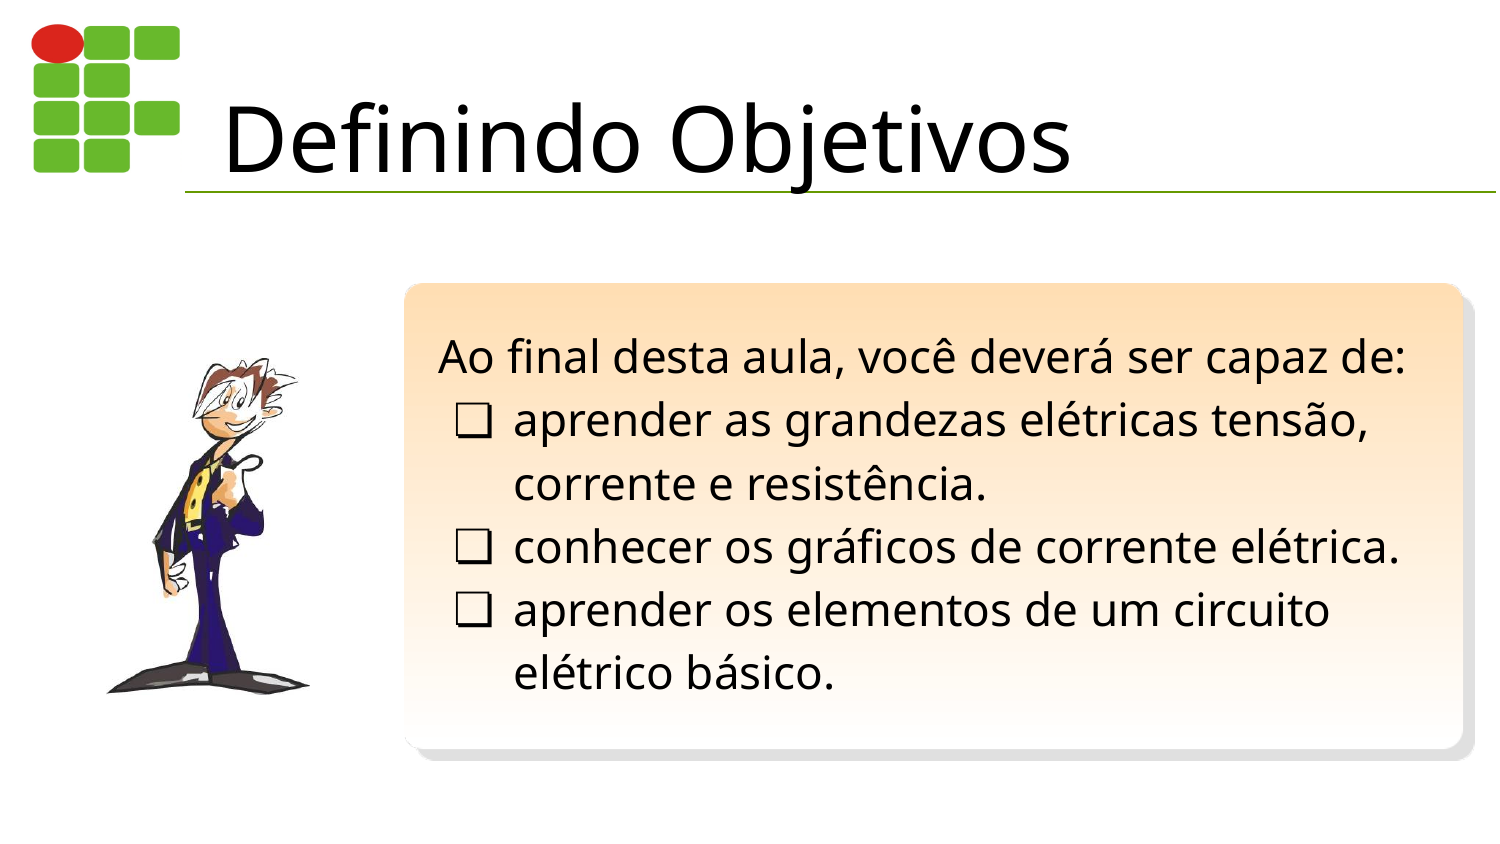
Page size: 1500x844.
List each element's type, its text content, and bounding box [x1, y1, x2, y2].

title Definindo Objetivos [206, 26, 1468, 207]
picture [404, 283, 1476, 761]
picture [106, 357, 310, 695]
picture [29, 23, 182, 174]
